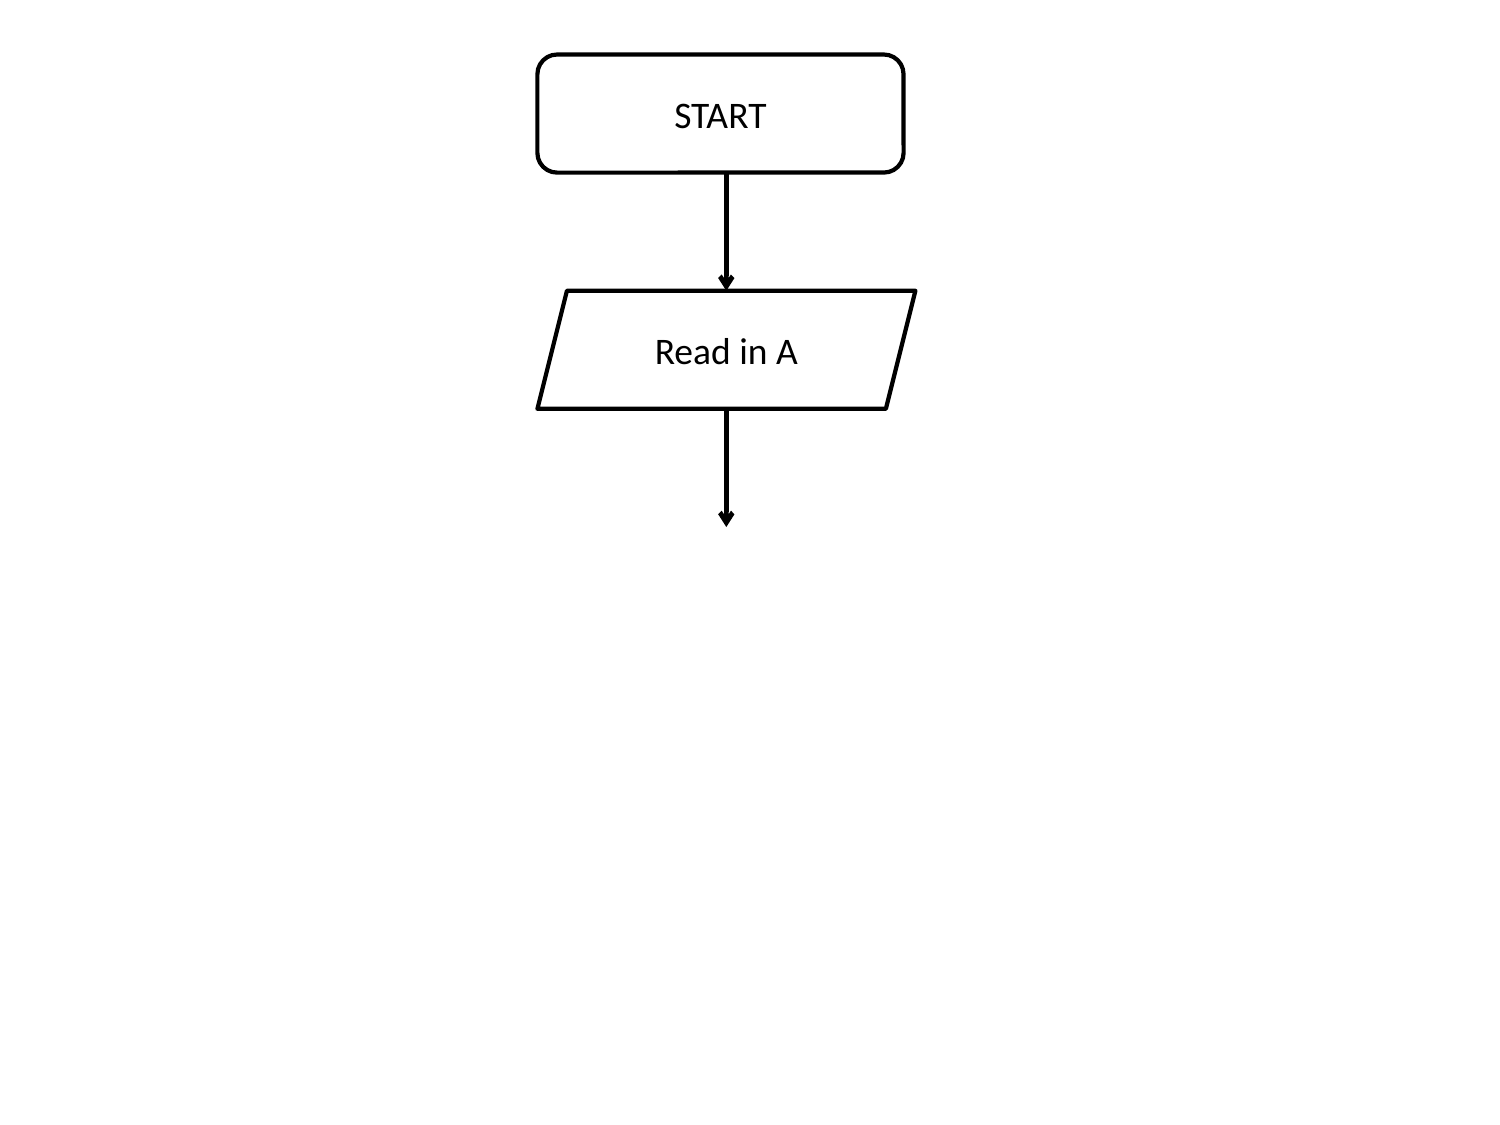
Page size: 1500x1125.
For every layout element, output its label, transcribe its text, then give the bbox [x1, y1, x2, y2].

text_box Read in A [535, 288, 918, 411]
text_box START [535, 52, 906, 175]
